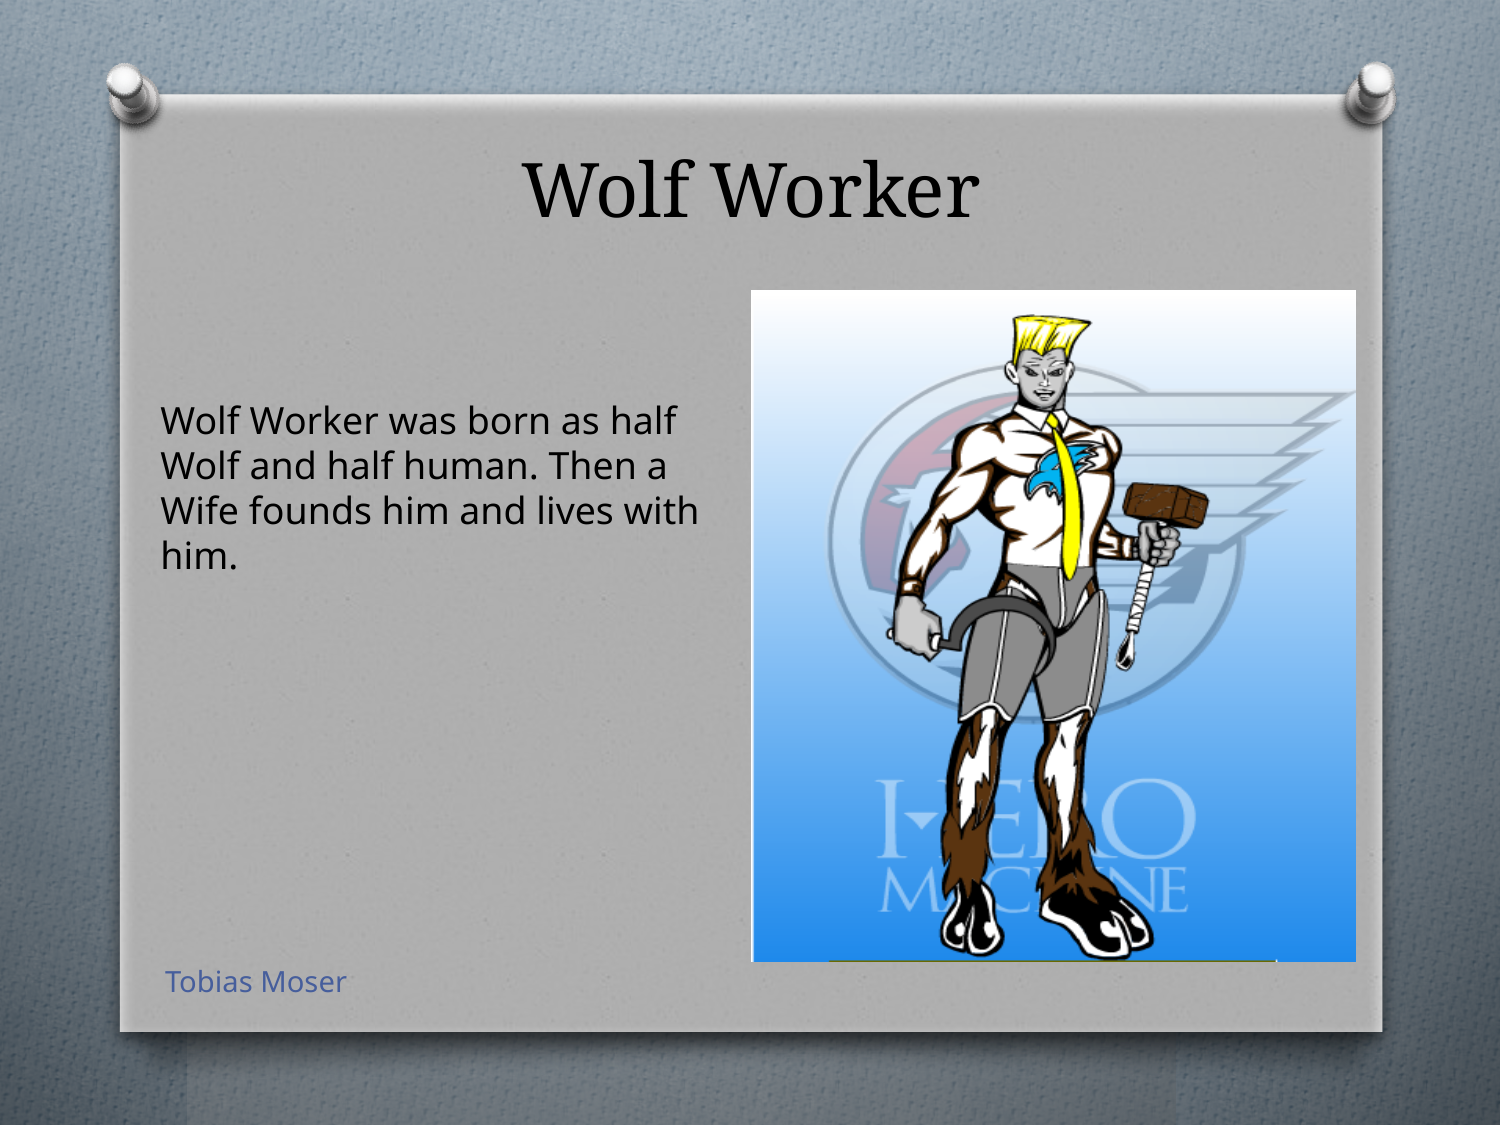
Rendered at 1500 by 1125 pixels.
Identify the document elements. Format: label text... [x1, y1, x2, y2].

footer Tobias Moser [150, 952, 1059, 1013]
picture [1317, 35, 1439, 156]
title Wolf Worker [179, 134, 1323, 332]
picture [75, 29, 198, 153]
picture [751, 290, 1356, 962]
text_box Wolf Worker was born as half Wolf and half human. Then a Wife founds him and lives with him. [145, 389, 739, 584]
